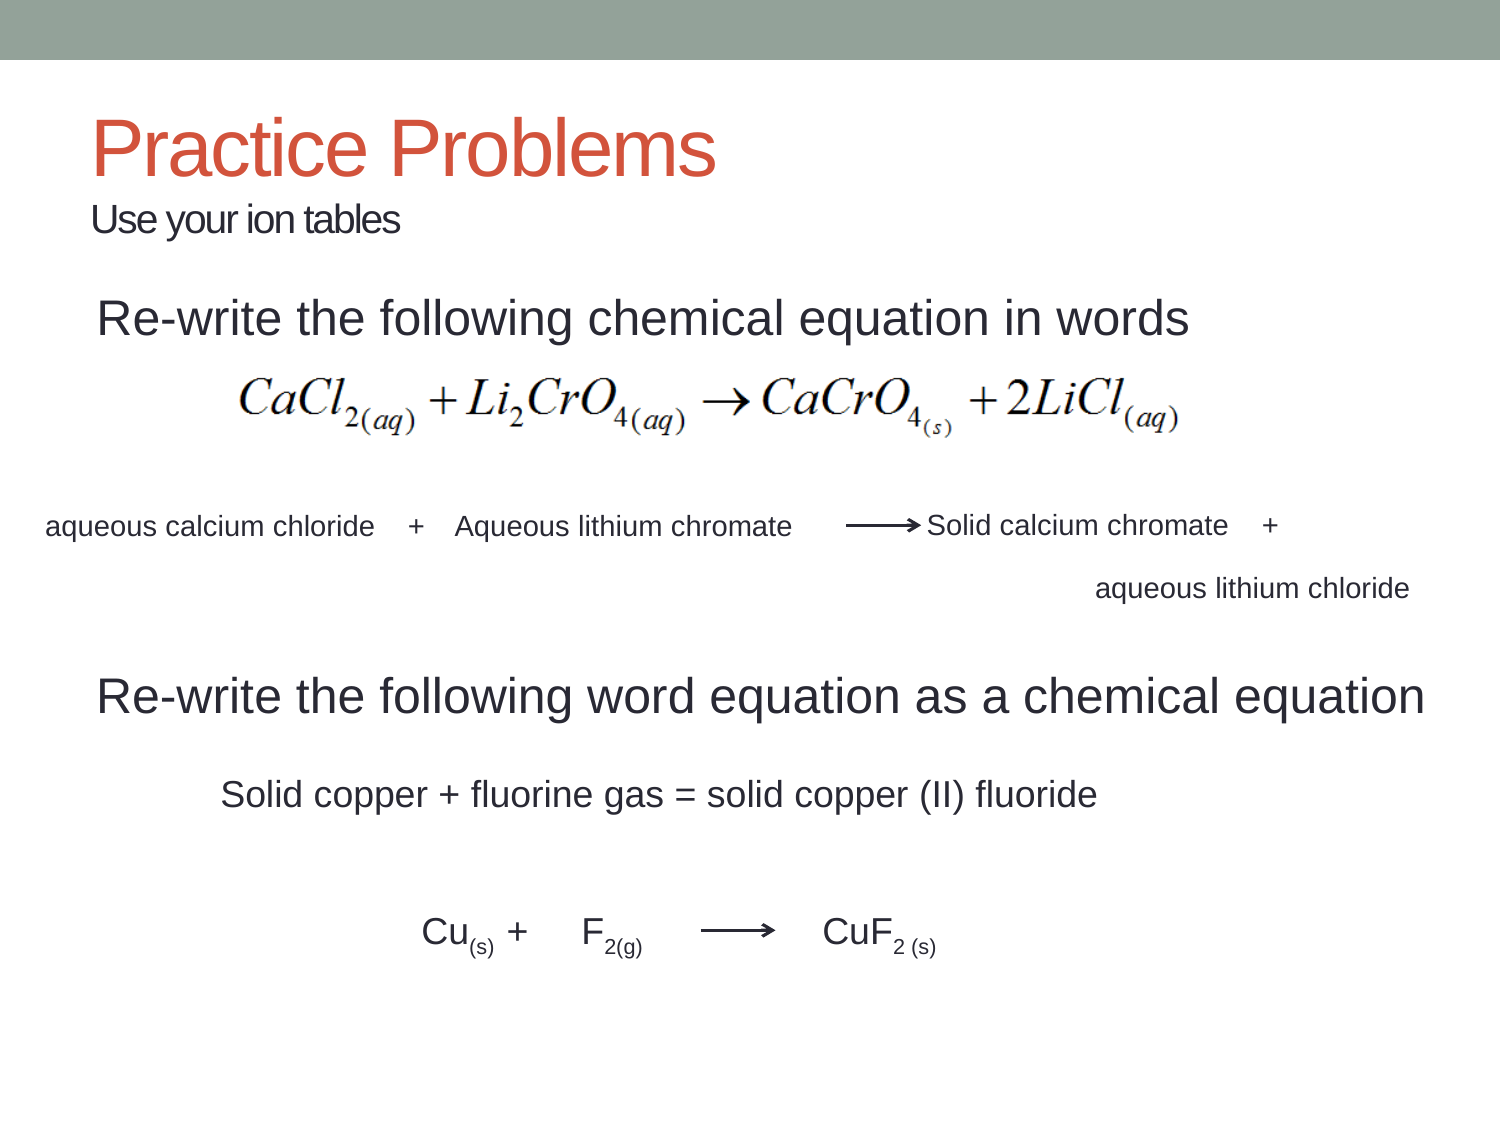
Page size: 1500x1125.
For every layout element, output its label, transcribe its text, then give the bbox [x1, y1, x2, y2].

text_box Solid copper + fluorine gas = solid copper (II) fluoride [205, 762, 1265, 823]
picture [237, 356, 1187, 449]
title Practice Problems Use your ion tables [75, 87, 1425, 250]
text_box F2(g) [566, 900, 658, 966]
text_box CuF2 (s) [807, 900, 952, 966]
text_box aqueous calcium chloride + [30, 499, 438, 550]
text_box Re-write the following chemical equation in words [81, 277, 1220, 353]
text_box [439, 499, 922, 551]
text_box aqueous lithium chloride [1080, 562, 1450, 612]
text_box Solid calcium chromate + [927, 498, 1356, 549]
text_box Re-write the following word equation as a chemical equation [81, 656, 1479, 731]
text_box Cu(s) + [406, 900, 544, 966]
